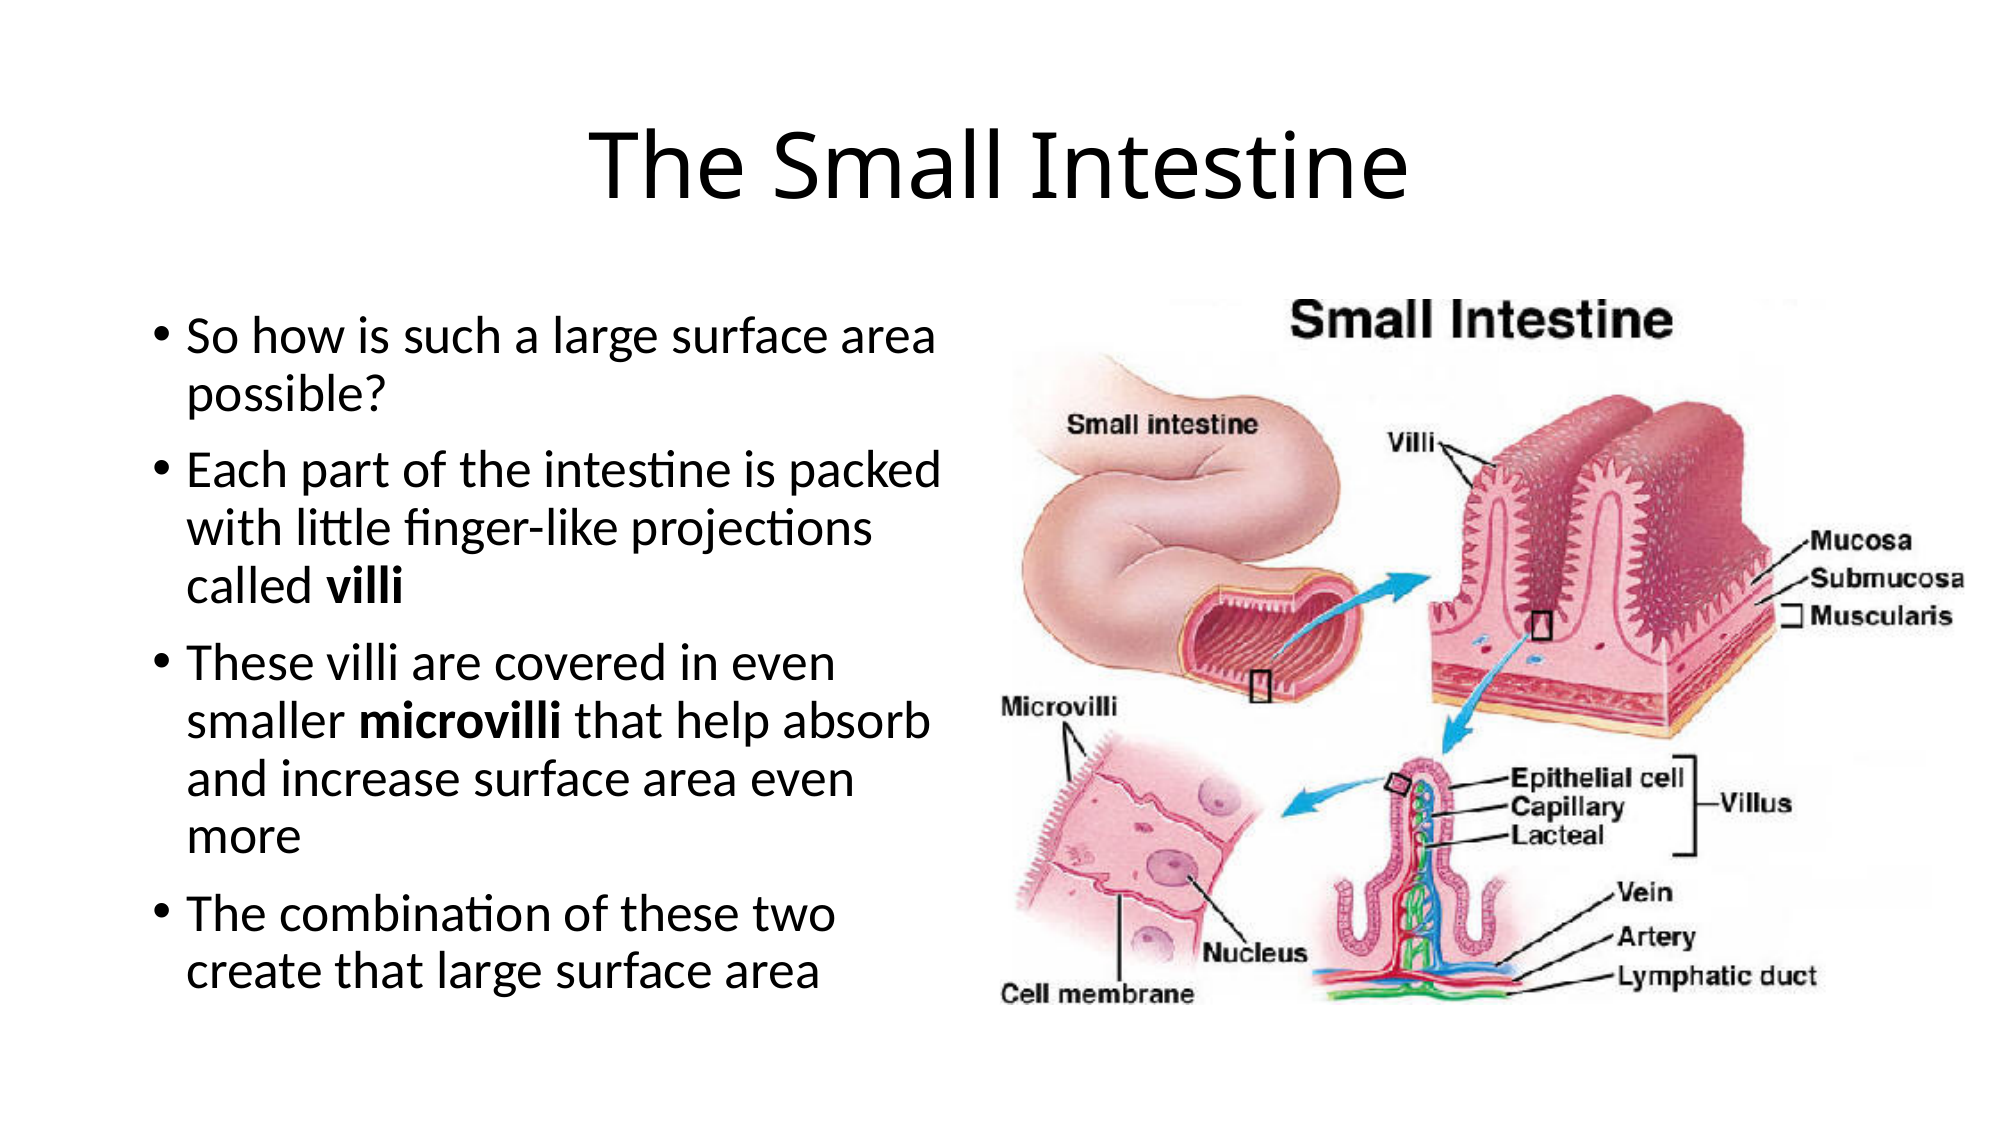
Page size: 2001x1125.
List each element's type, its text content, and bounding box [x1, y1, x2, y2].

list So how is such a large surface area possible? Each part of the intestine is packed with little finger-like projections called villi These villi are covered in even smaller microvilli that help absorb and increase surface area even more The combination of these two create that large surface area [137, 299, 988, 1014]
picture [999, 299, 1965, 1005]
title The Small Intestine [137, 59, 1863, 278]
